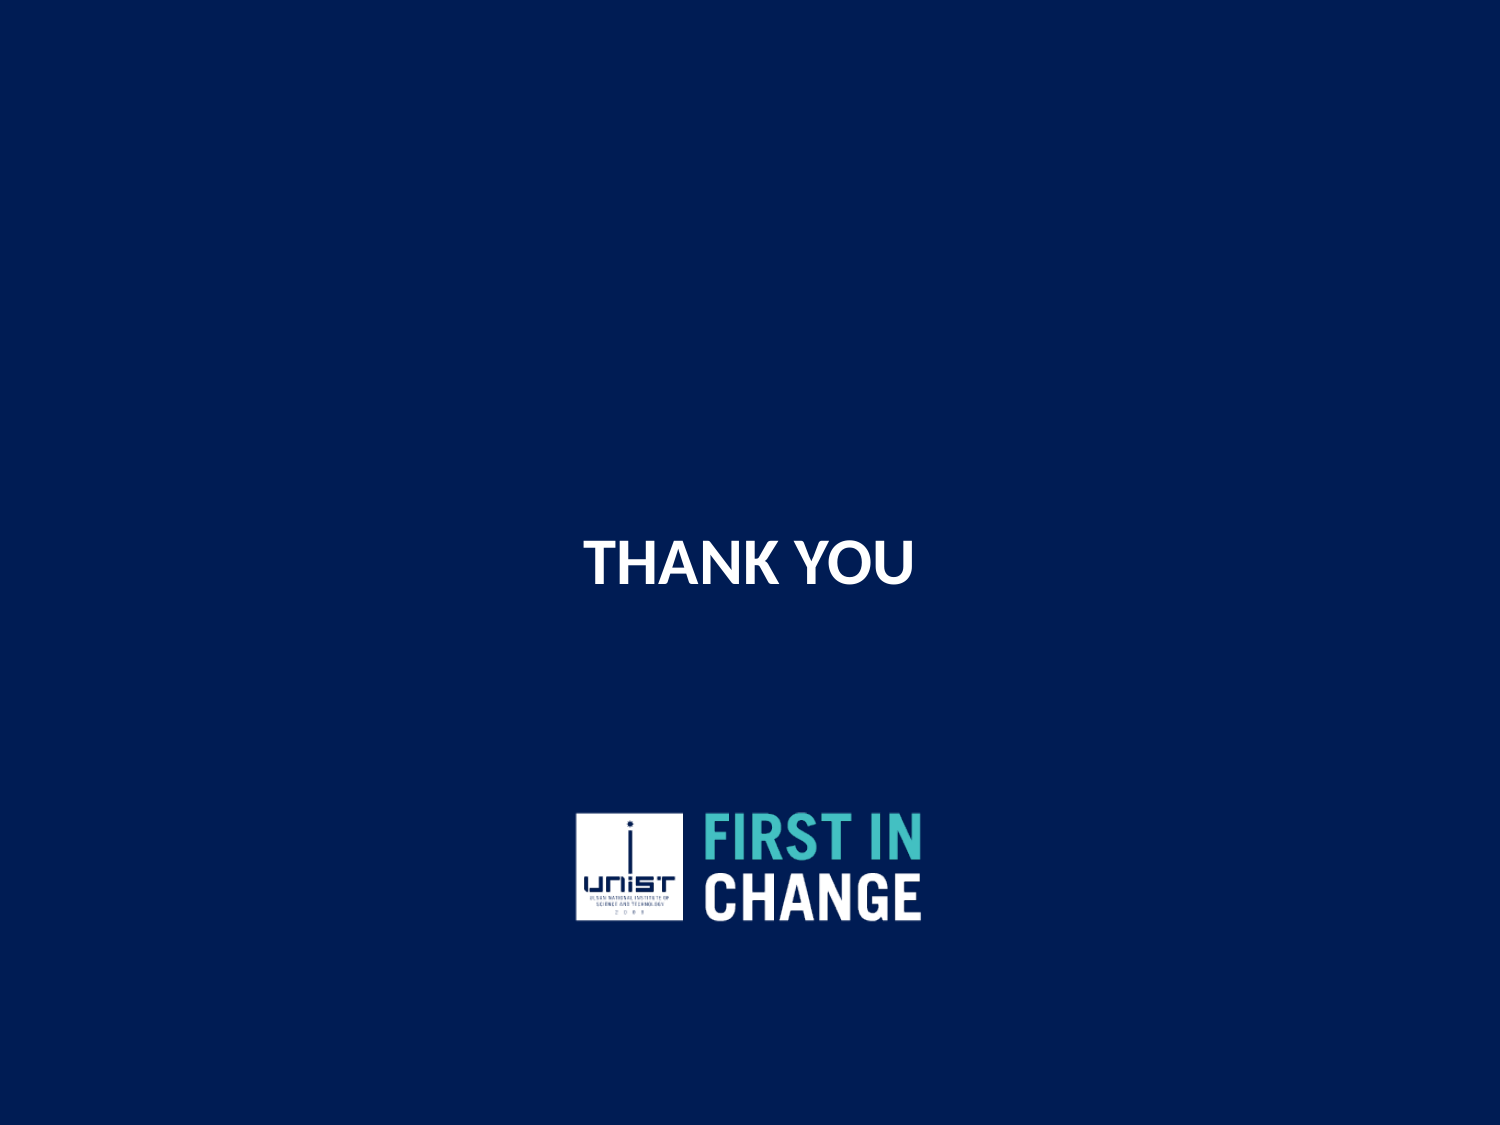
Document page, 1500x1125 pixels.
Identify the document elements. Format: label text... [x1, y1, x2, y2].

title THANK YOU [313, 485, 1187, 640]
picture [568, 806, 932, 929]
